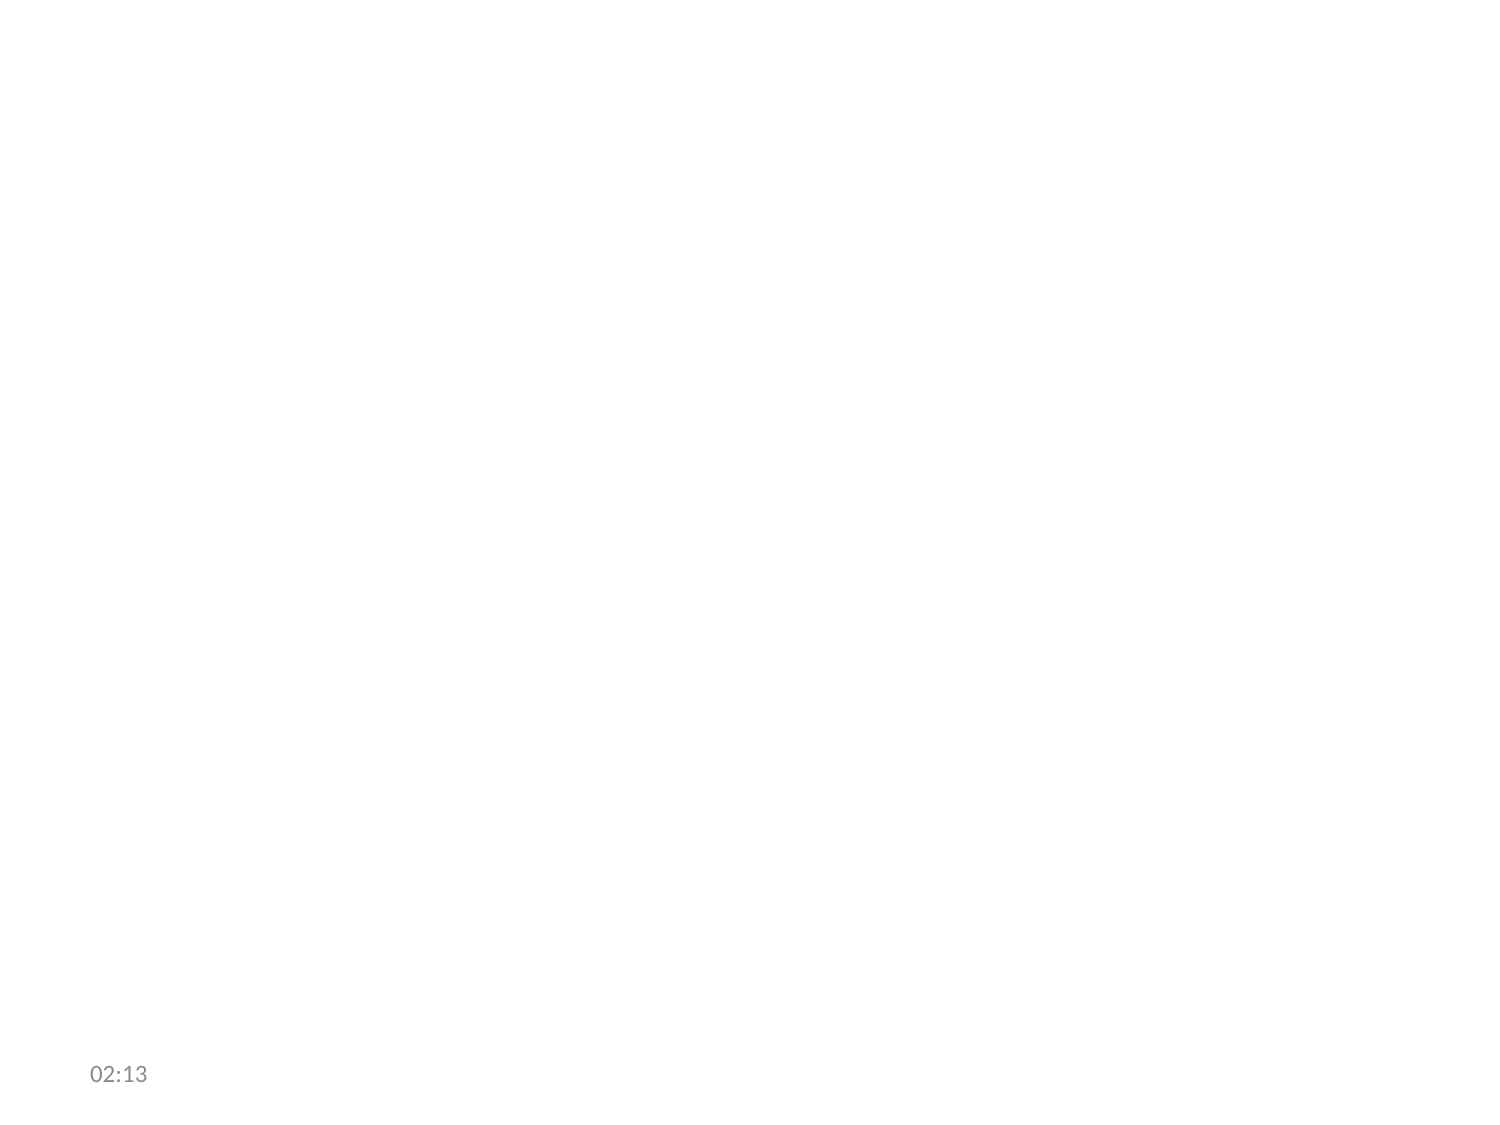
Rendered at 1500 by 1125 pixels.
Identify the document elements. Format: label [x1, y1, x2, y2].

slide_number [75, 1042, 425, 1103]
